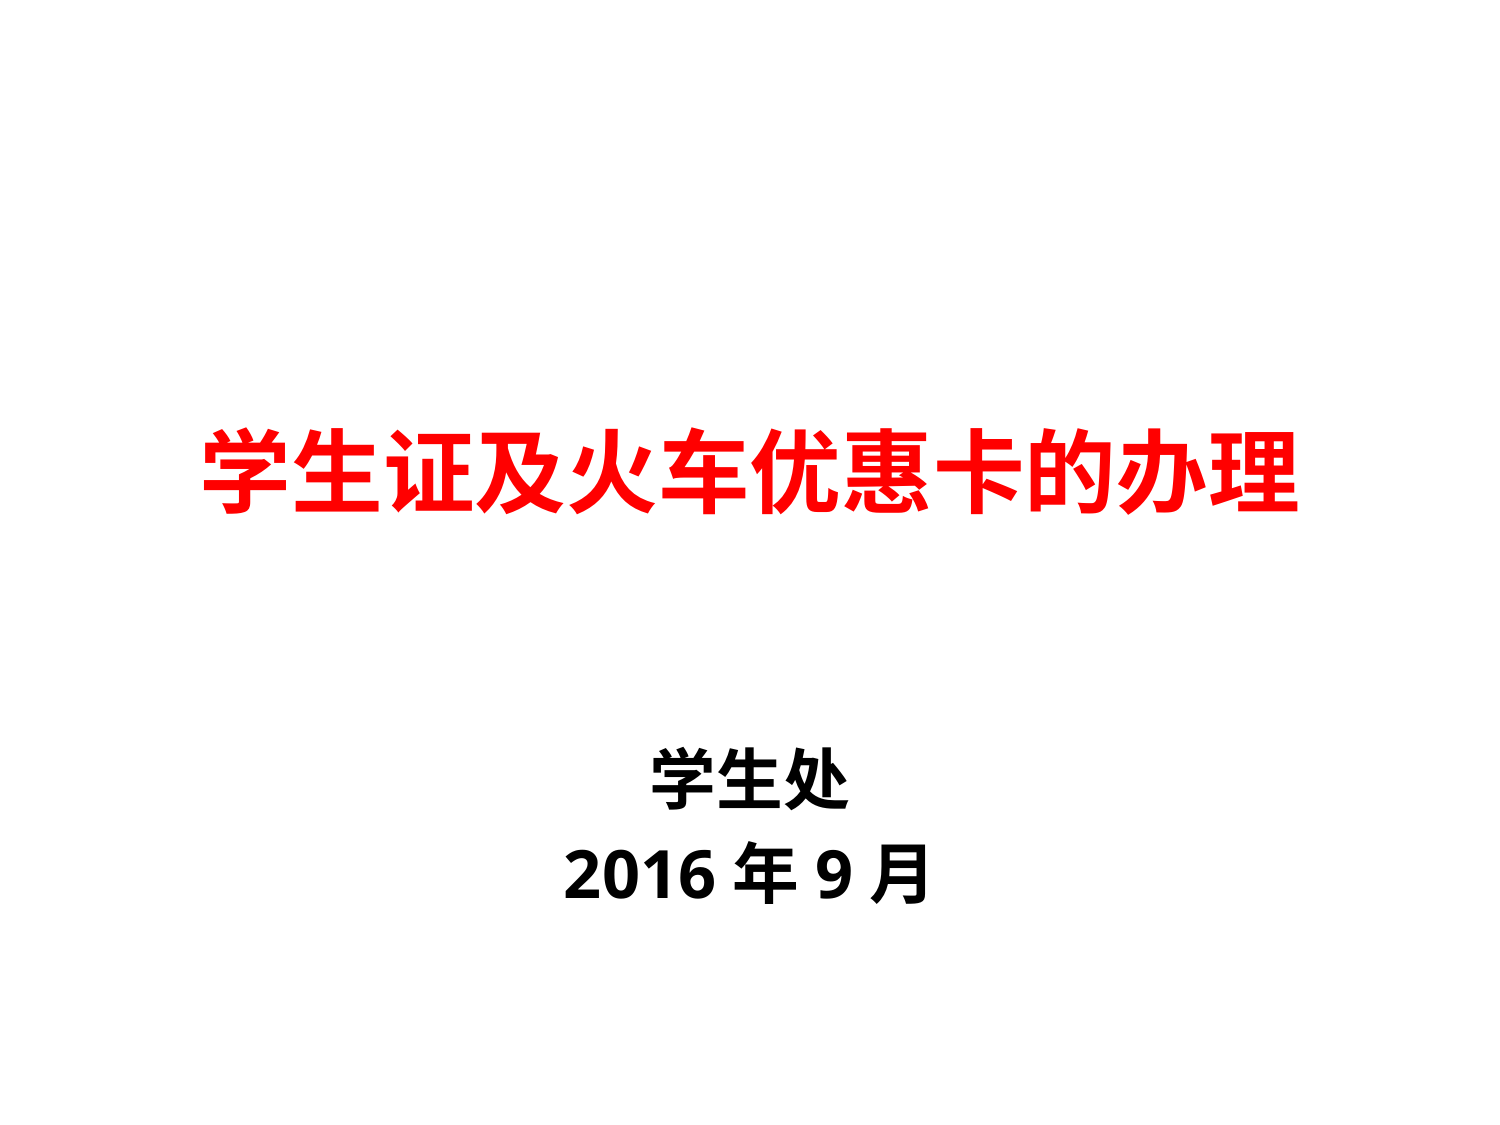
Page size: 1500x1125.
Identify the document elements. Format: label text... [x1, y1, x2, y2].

title 学生证及火车优惠卡的办理 [112, 349, 1388, 591]
subtitle 学生处 2016年9月 [225, 637, 1275, 925]
